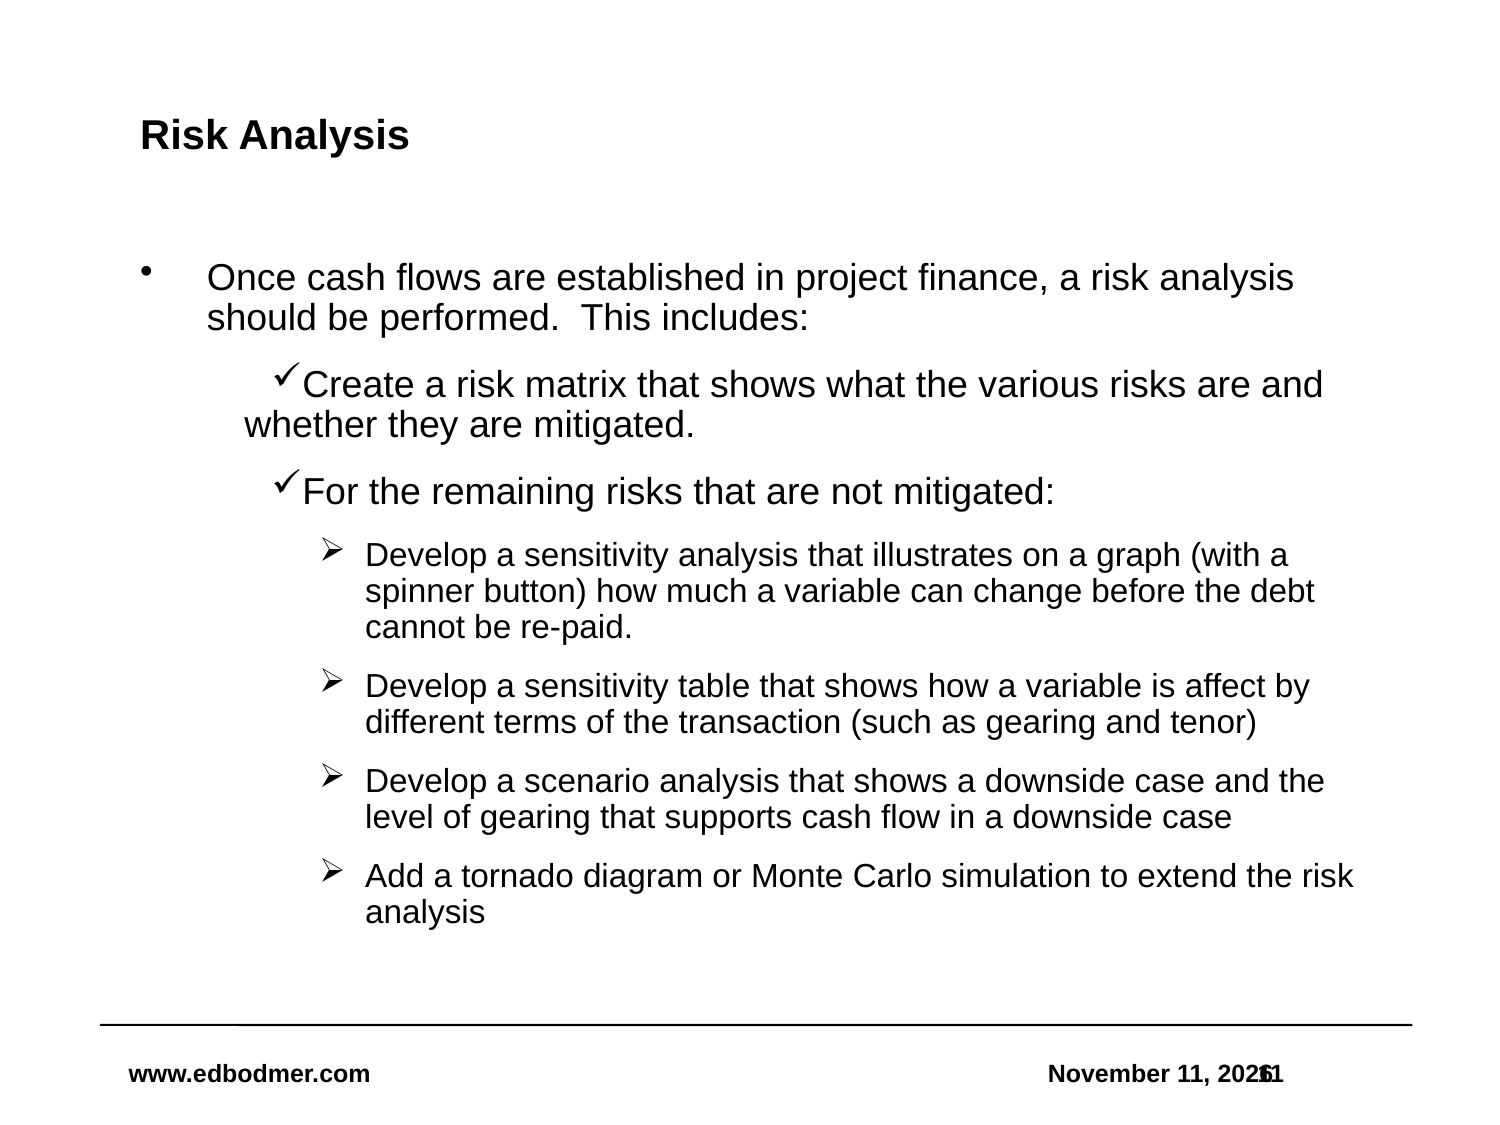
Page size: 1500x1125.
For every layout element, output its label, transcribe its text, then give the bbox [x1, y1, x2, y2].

title Risk Analysis [124, 99, 1288, 226]
list Once cash flows are established in project finance, a risk analysis should be performed. This includes: Create a risk matrix that shows what the various risks are and whether they are mitigated. For the remaining risks that are not mitigated: Develop a sensitivity analysis that illustrates on a graph (with a spinner button) how much a variable can change before the debt cannot be re-paid. Develop a sensitivity table that shows how a variable is affect by different terms of the transaction (such as gearing and tenor) Develop a scenario analysis that shows a downside case and the level of gearing that supports cash flow in a downside case Add a tornado diagram or Monte Carlo simulation to extend the risk analysis [124, 249, 1376, 1001]
